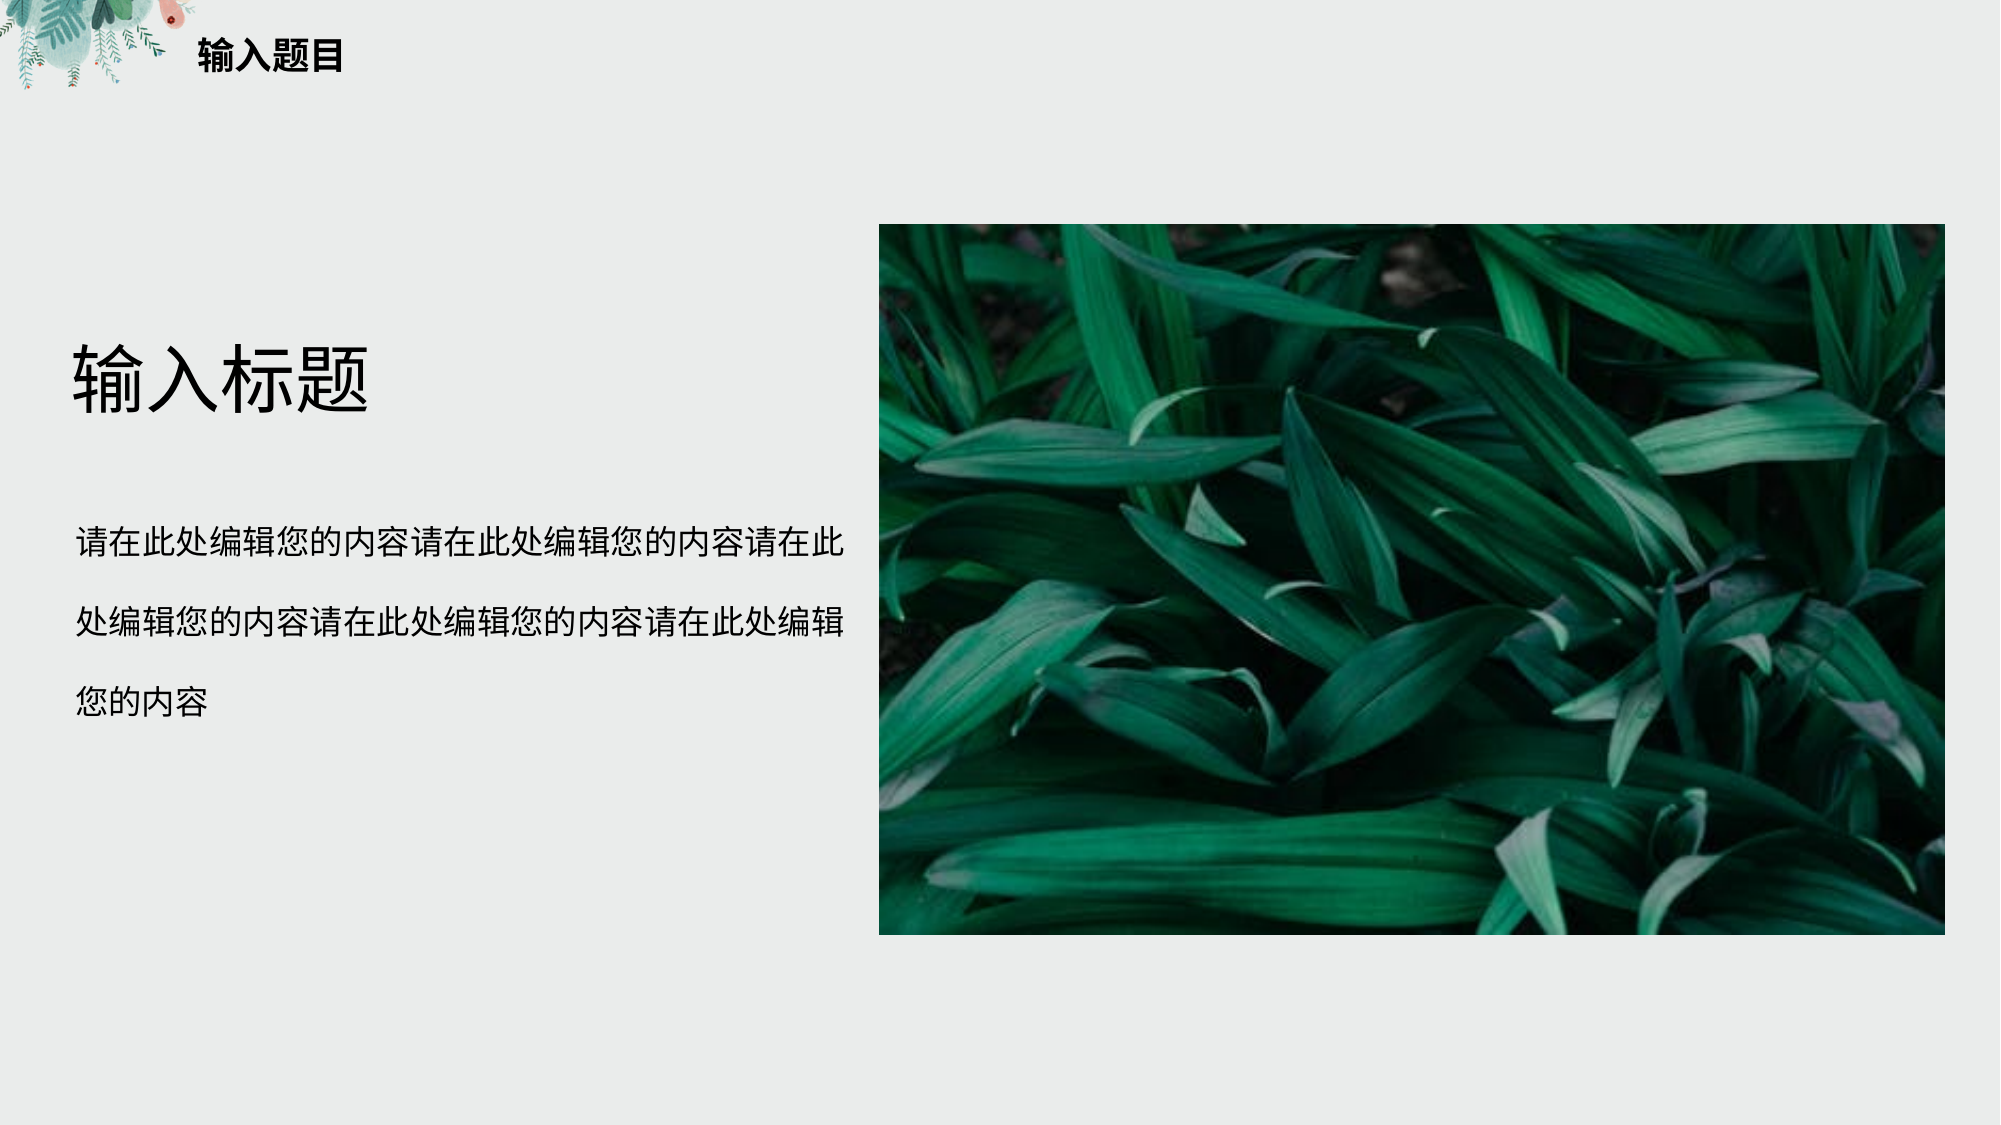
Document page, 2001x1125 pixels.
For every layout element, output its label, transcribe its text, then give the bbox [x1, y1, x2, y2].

picture [879, 224, 1945, 935]
text_box 输入题目 [220, 24, 363, 84]
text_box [55, 324, 861, 801]
picture [0, 0, 220, 115]
